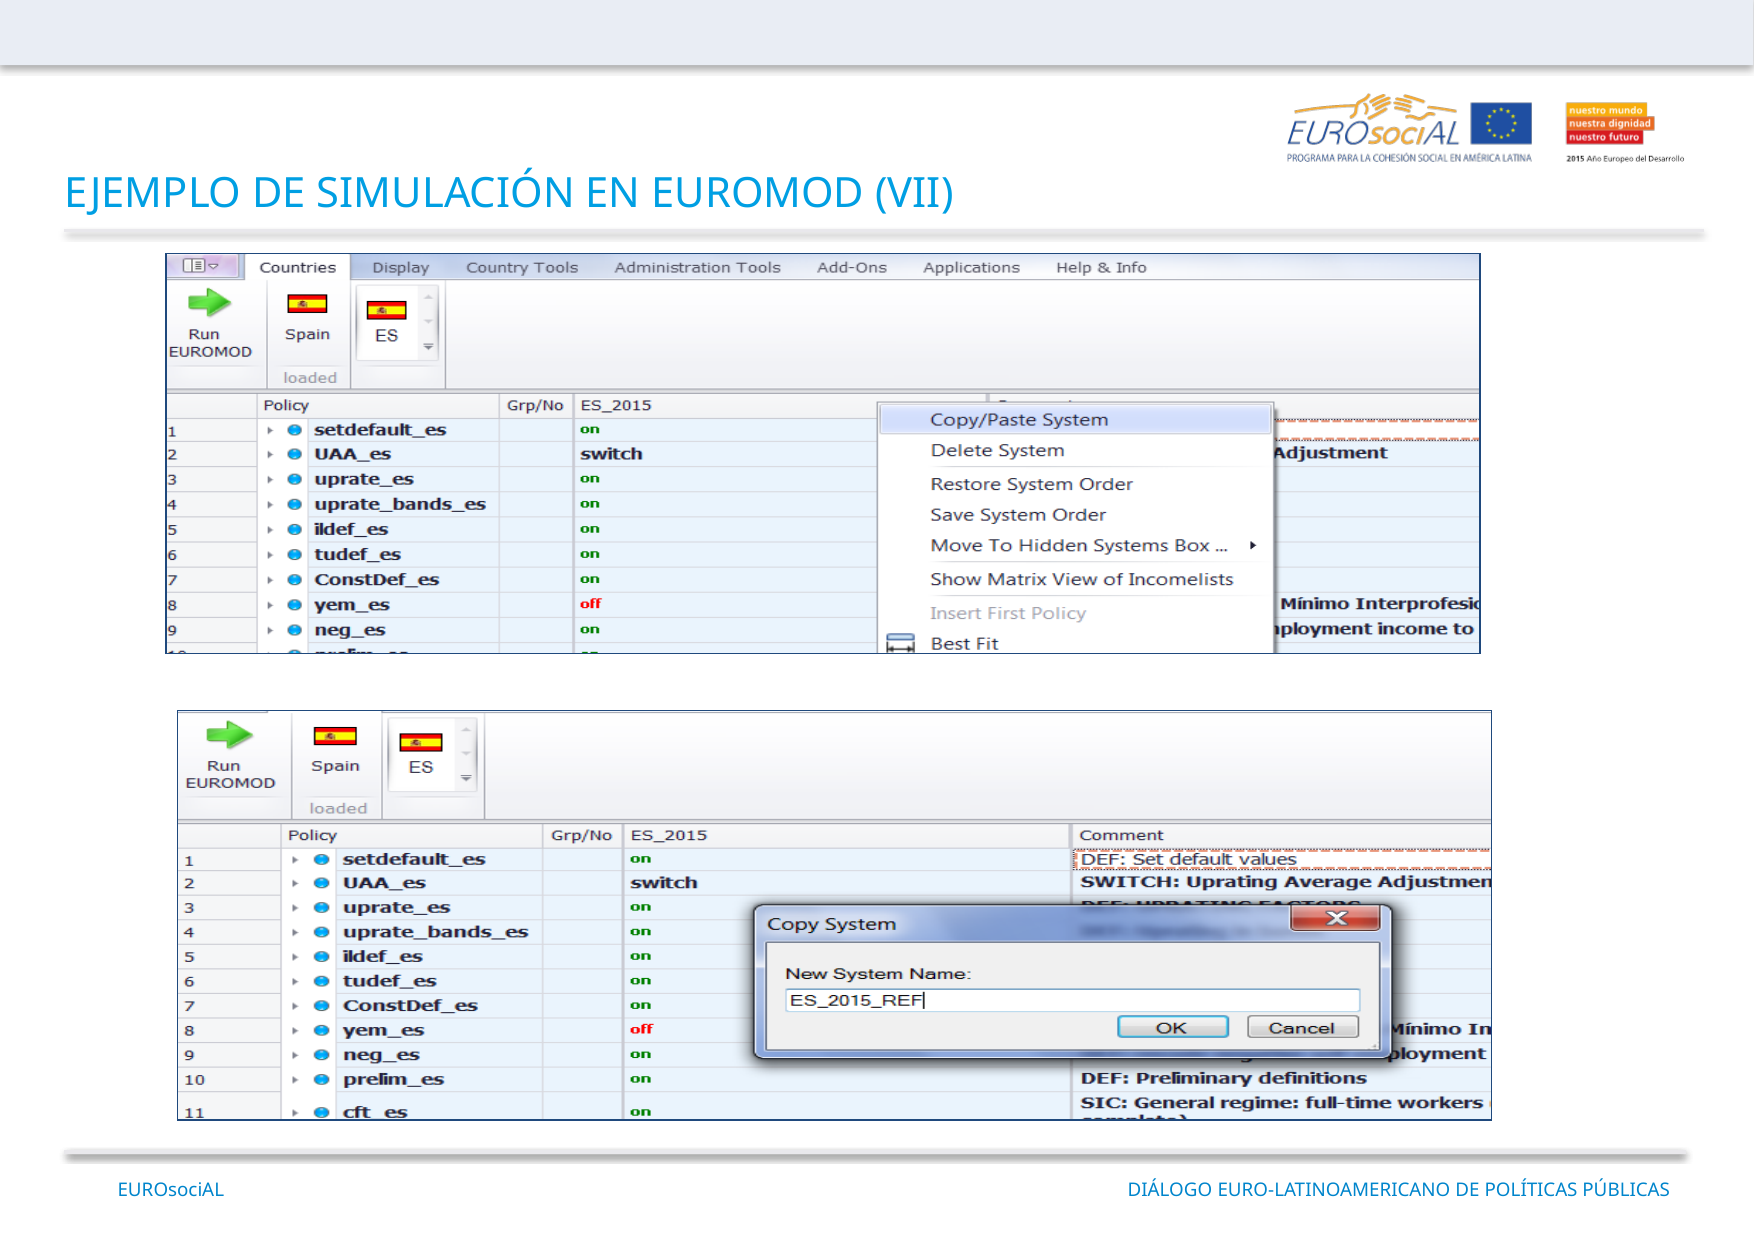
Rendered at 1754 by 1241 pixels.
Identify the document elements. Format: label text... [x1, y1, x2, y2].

picture [166, 253, 1480, 653]
text_box EJEMPLO DE SIMULACIÓN EN EUROMOD (VII) [49, 158, 1692, 233]
picture [1278, 88, 1692, 158]
picture [178, 710, 1492, 1120]
